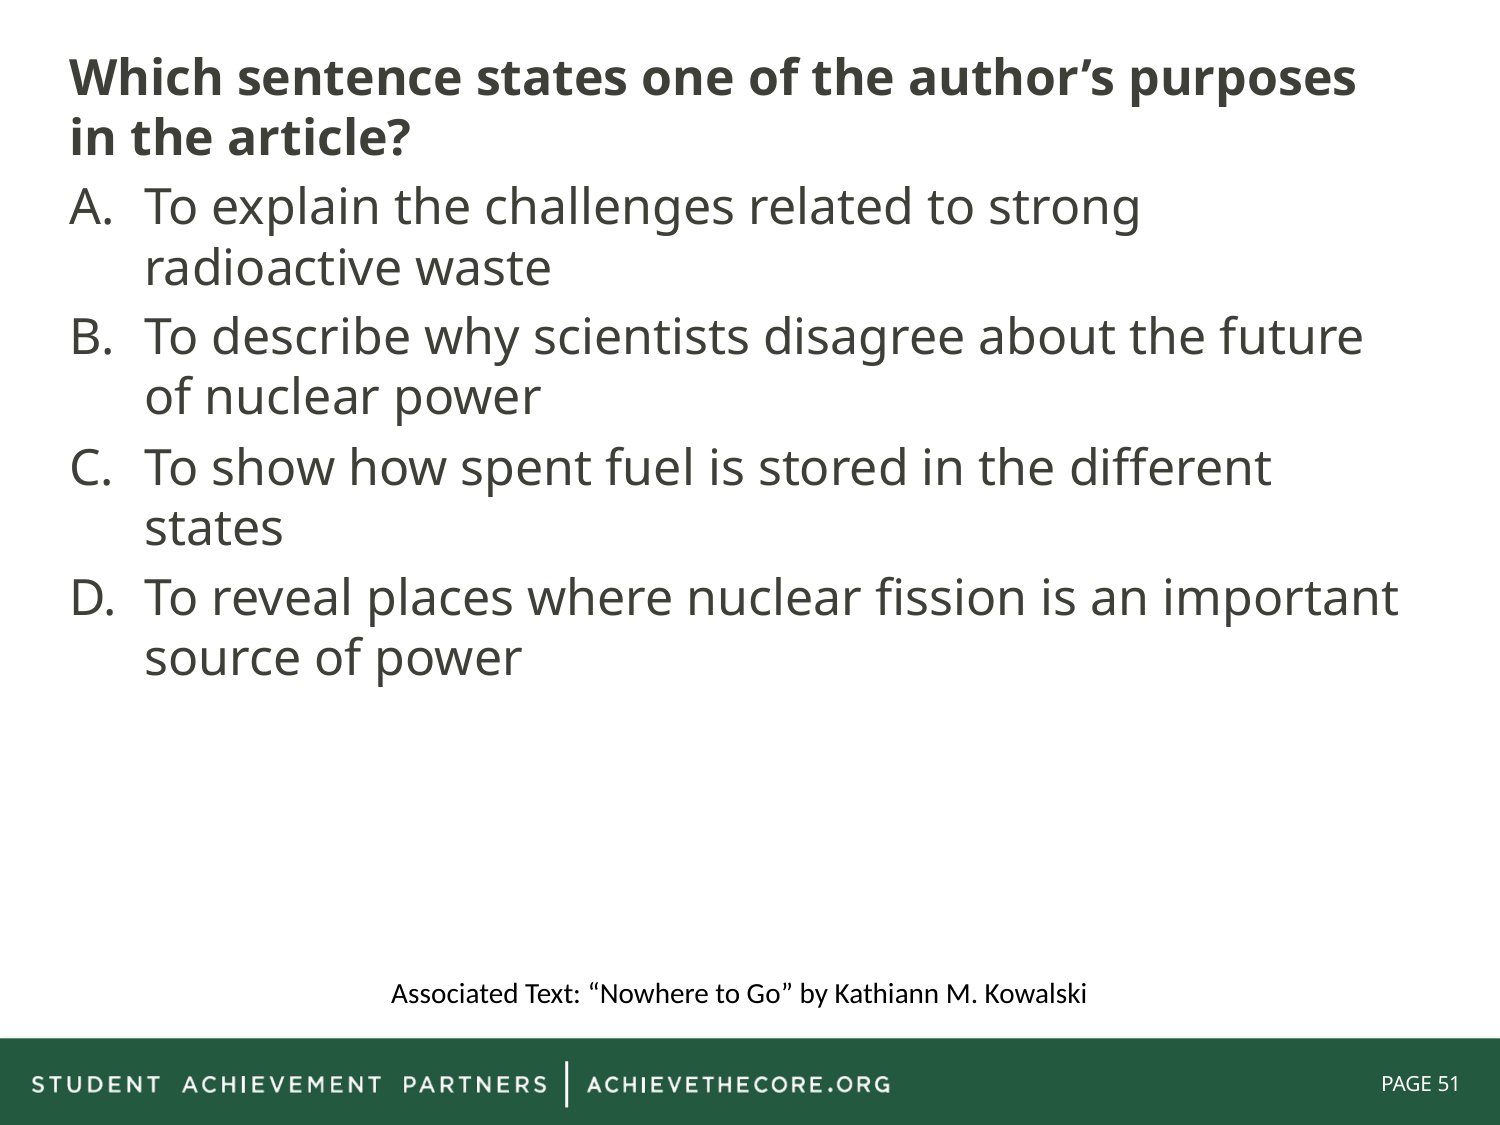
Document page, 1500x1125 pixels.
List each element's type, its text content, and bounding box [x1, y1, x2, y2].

list Which sentence states one of the author’s purposes in the article? To explain the challenges related to strong radioactive waste To describe why scientists disagree about the future of nuclear power To show how spent fuel is stored in the different states To reveal places where nuclear fission is an important source of power [54, 37, 1425, 944]
text_box Associated Text: “Nowhere to Go” by Kathiann M. Kowalski [54, 967, 1425, 1017]
